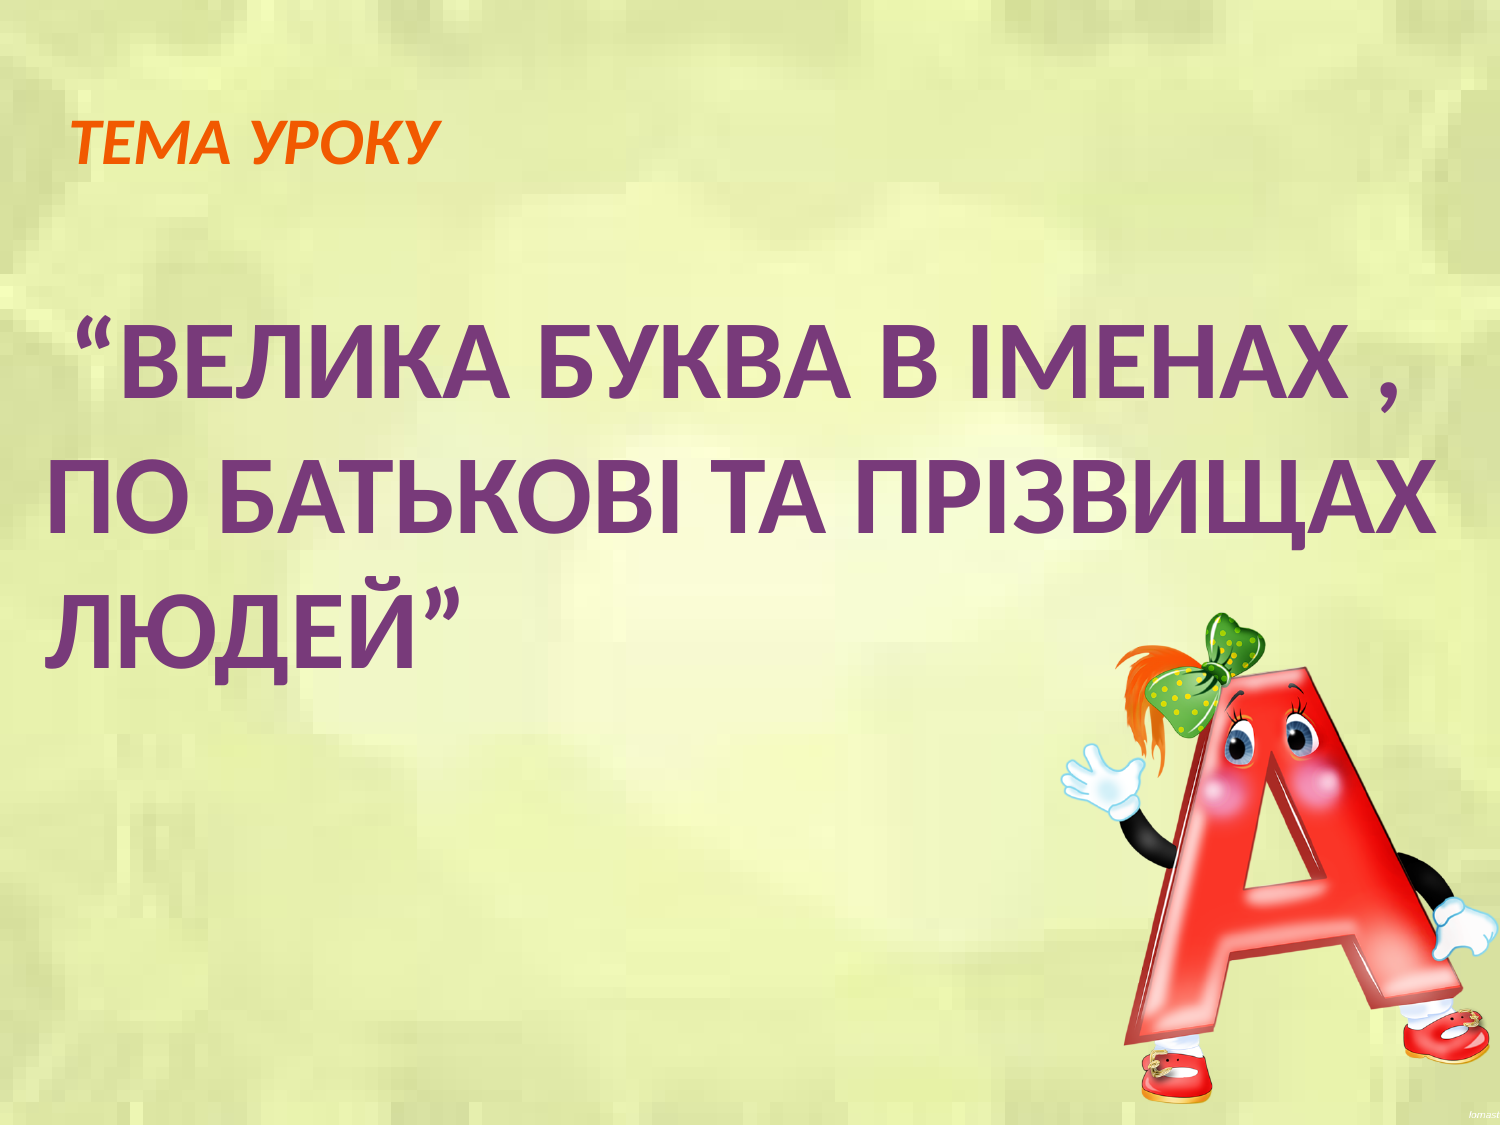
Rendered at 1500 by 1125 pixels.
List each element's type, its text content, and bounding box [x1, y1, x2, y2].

text_box “Велика буква в іменах , по батькові та прізвищах людей” [29, 278, 1500, 699]
title Тема уроку [53, 90, 1329, 278]
picture [0, 0, 1500, 1125]
